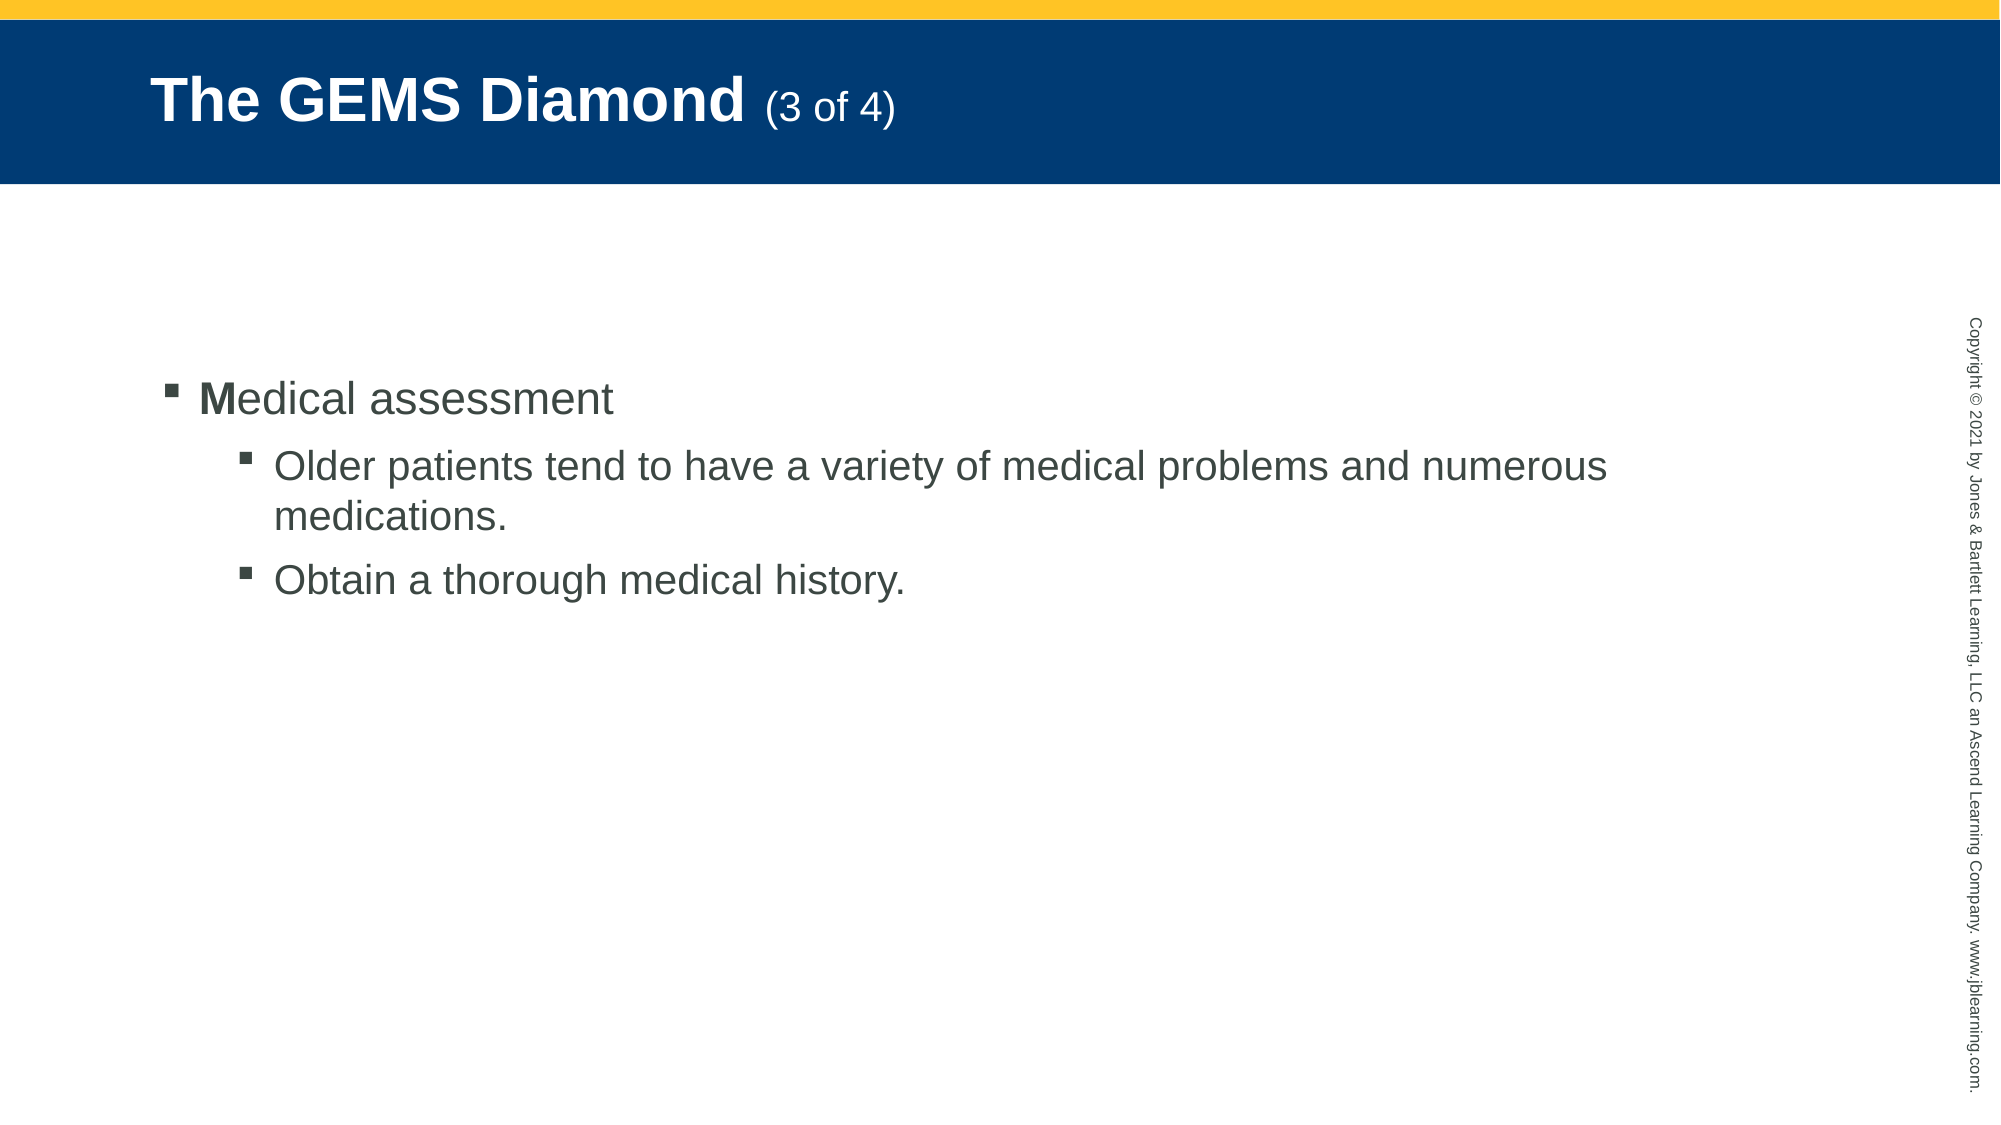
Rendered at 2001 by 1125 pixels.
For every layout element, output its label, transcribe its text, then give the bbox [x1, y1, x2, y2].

title The GEMS Diamond (3 of 4) [0, 19, 2000, 185]
list Medical assessment Older patients tend to have a variety of medical problems and numerous medications. Obtain a thorough medical history. [146, 361, 1859, 1016]
